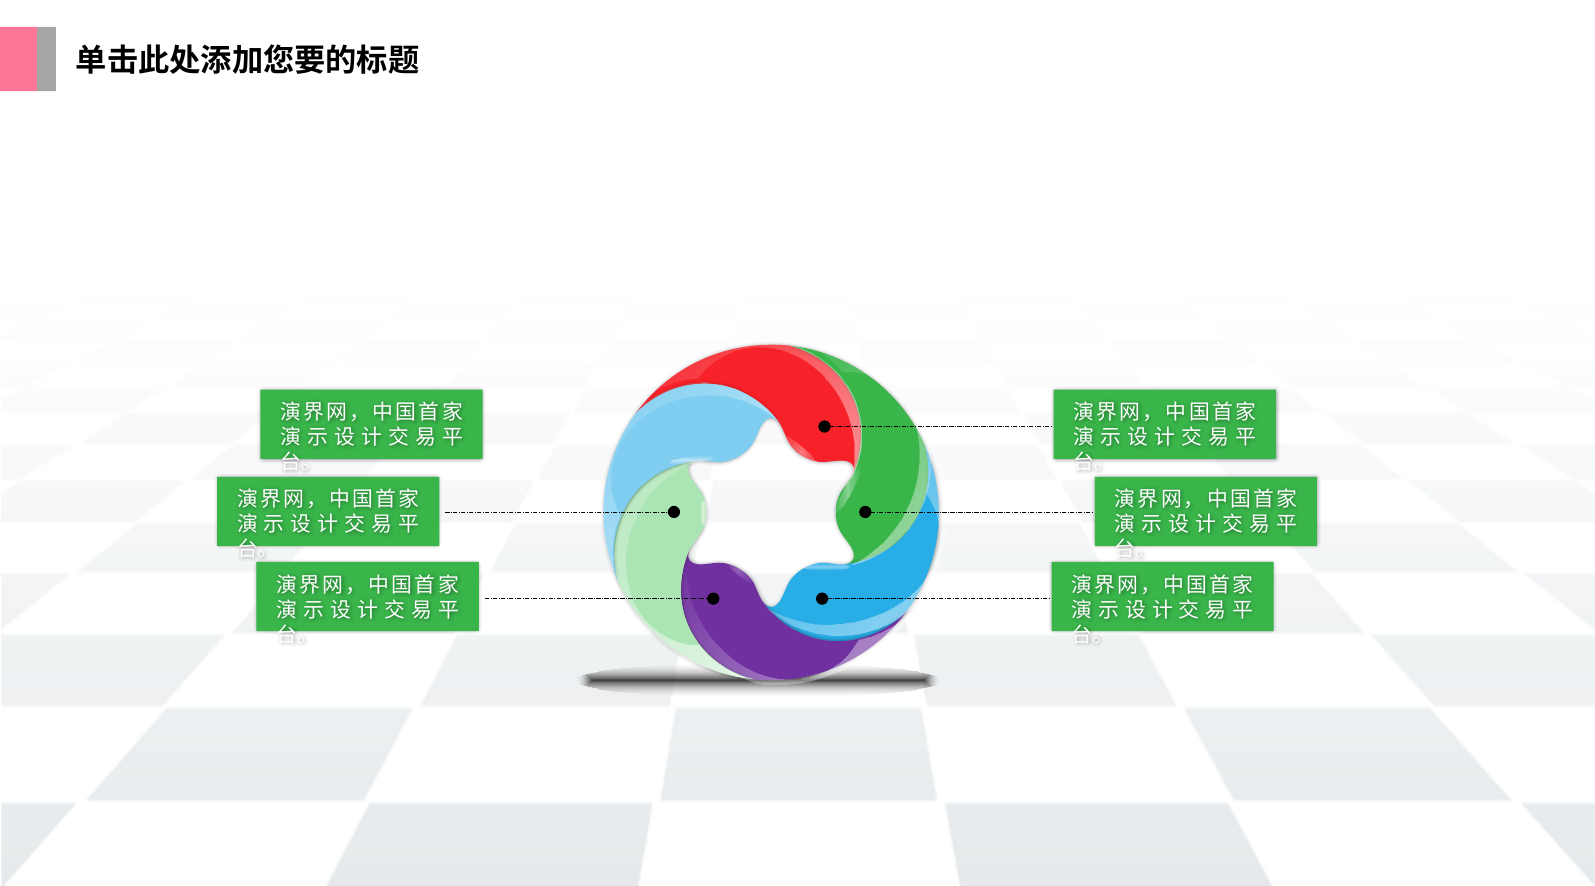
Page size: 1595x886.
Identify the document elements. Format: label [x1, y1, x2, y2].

text_box [1053, 389, 1277, 460]
text_box [572, 669, 596, 691]
text_box [1094, 476, 1318, 547]
text_box [601, 338, 950, 690]
text_box [1051, 561, 1274, 632]
text_box [260, 389, 483, 460]
picture [0, 0, 1595, 886]
text_box [216, 476, 440, 547]
text_box [256, 561, 480, 632]
